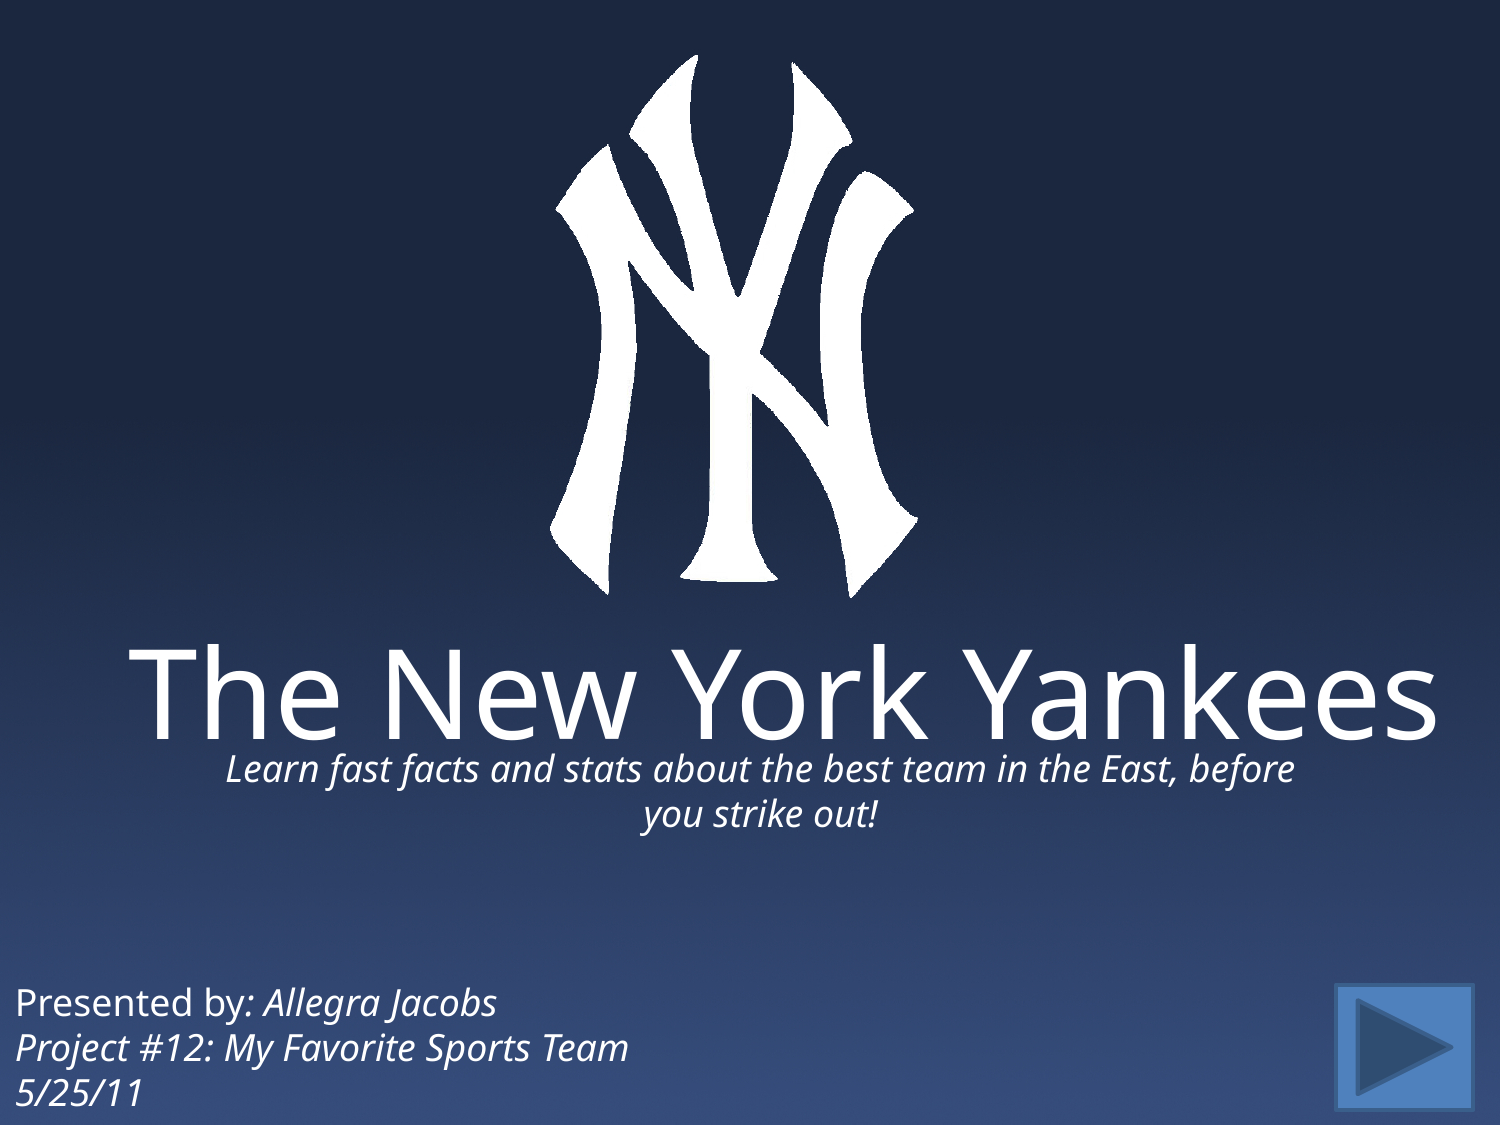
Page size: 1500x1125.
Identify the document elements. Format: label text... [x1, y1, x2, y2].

text_box The New York Yankees [113, 607, 1500, 772]
text_box Presented by: Allegra Jacobs Project #12: My Favorite Sports Team 5/25/11 [0, 971, 688, 1122]
text_box [1334, 983, 1475, 1112]
picture [0, 0, 1500, 1125]
text_box Learn fast facts and stats about the best team in the East, before you strike out! [185, 737, 1336, 843]
